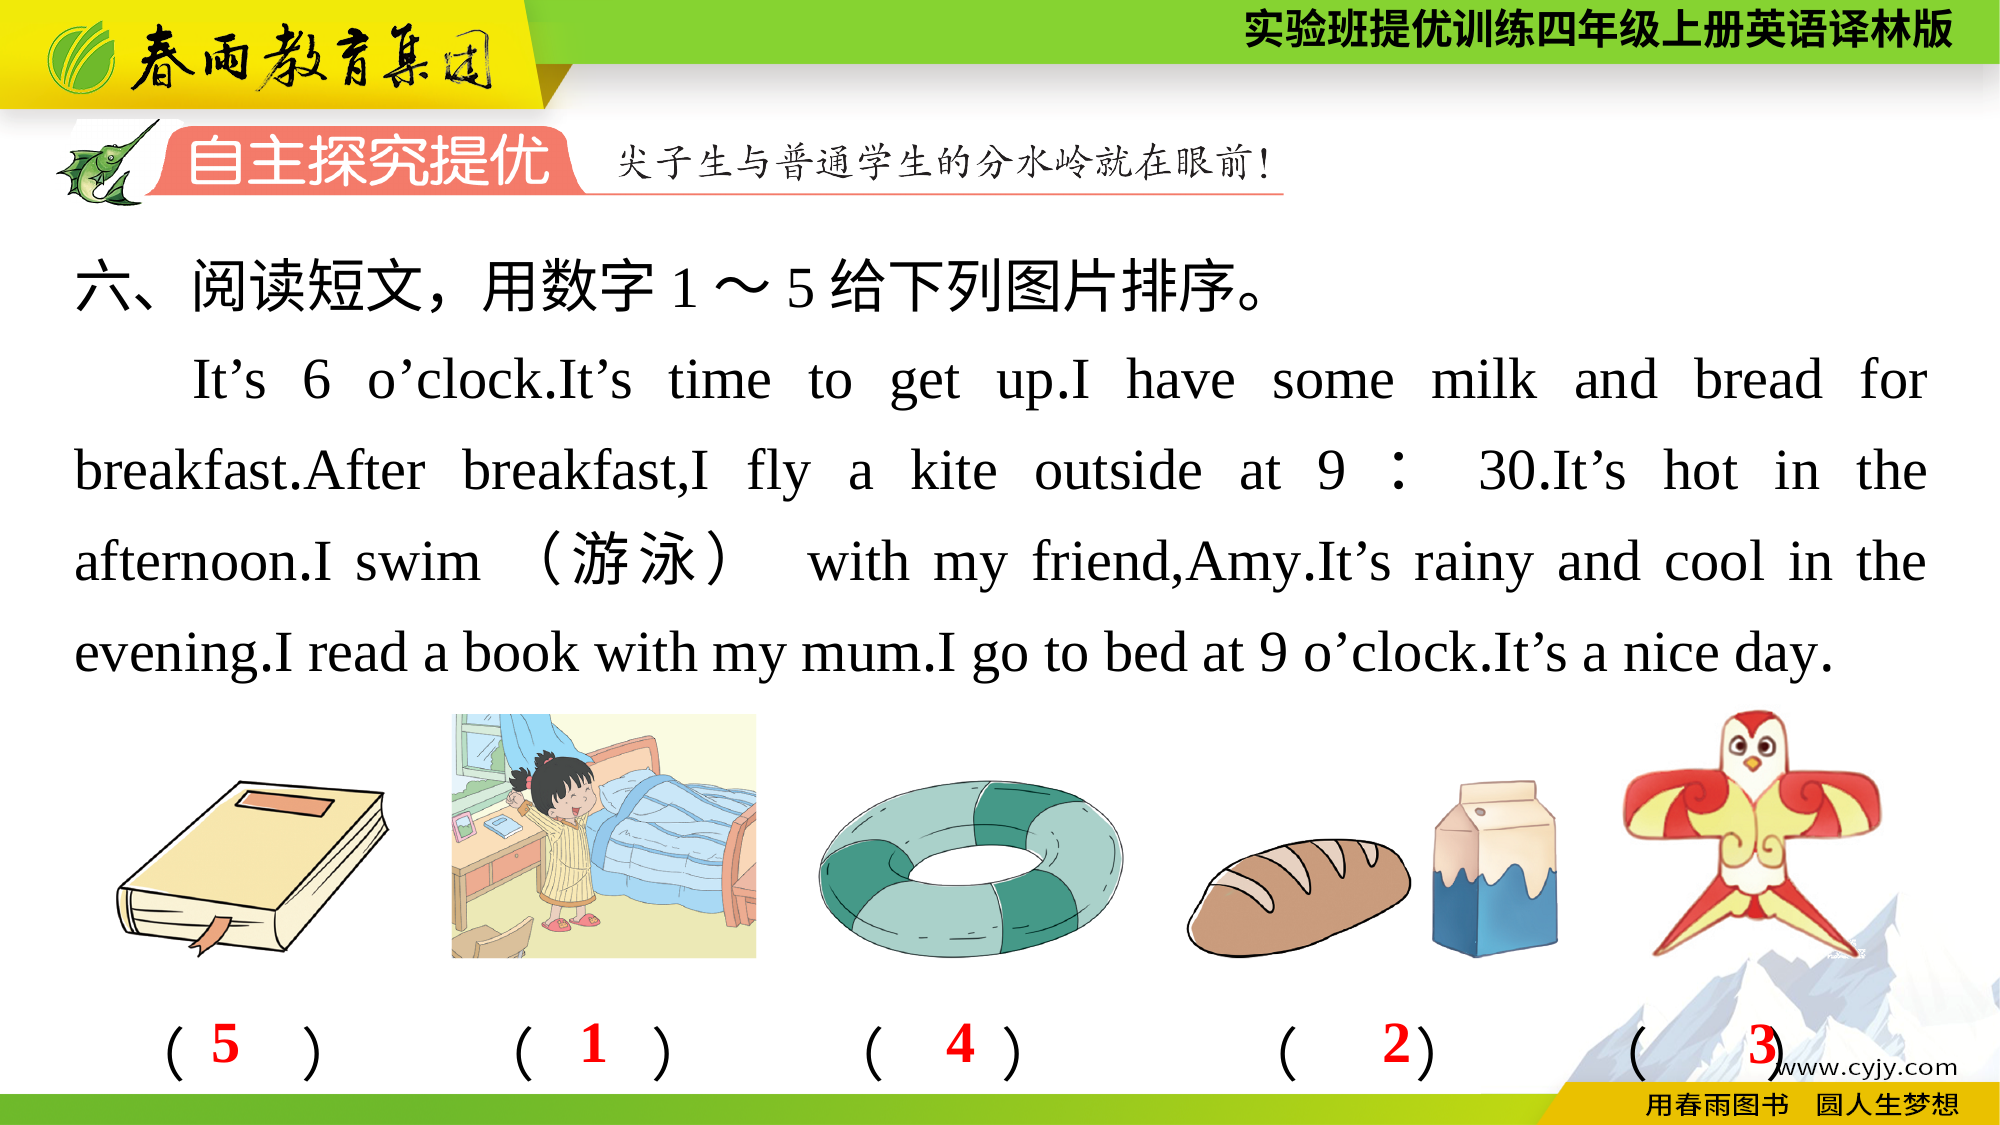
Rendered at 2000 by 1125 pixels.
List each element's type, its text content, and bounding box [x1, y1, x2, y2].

text_box 4 [931, 996, 991, 1082]
list 六、阅读短文，用数字1～5给下列图片排序。 It’s 6 o’clock.It’s time to get up.I have some milk and bread for breakfast.After breakfast,I fly a kite outside at 9：30.It’s hot in the afternoon.I swim（游泳） with my friend,Amy.It’s rainy and cool in the evening.I read a book with my mum.I go to bed at 9 o’clock.It’s a nice day. [59, 221, 1944, 686]
text_box 3 [1734, 997, 1794, 1083]
text_box （ ） （ ） （ ） （ ） （ ） [59, 975, 1944, 1096]
text_box 2 [1367, 996, 1427, 1082]
text_box 5 [197, 996, 256, 1082]
text_box 1 [564, 996, 624, 1082]
picture [0, 0, 2000, 1125]
